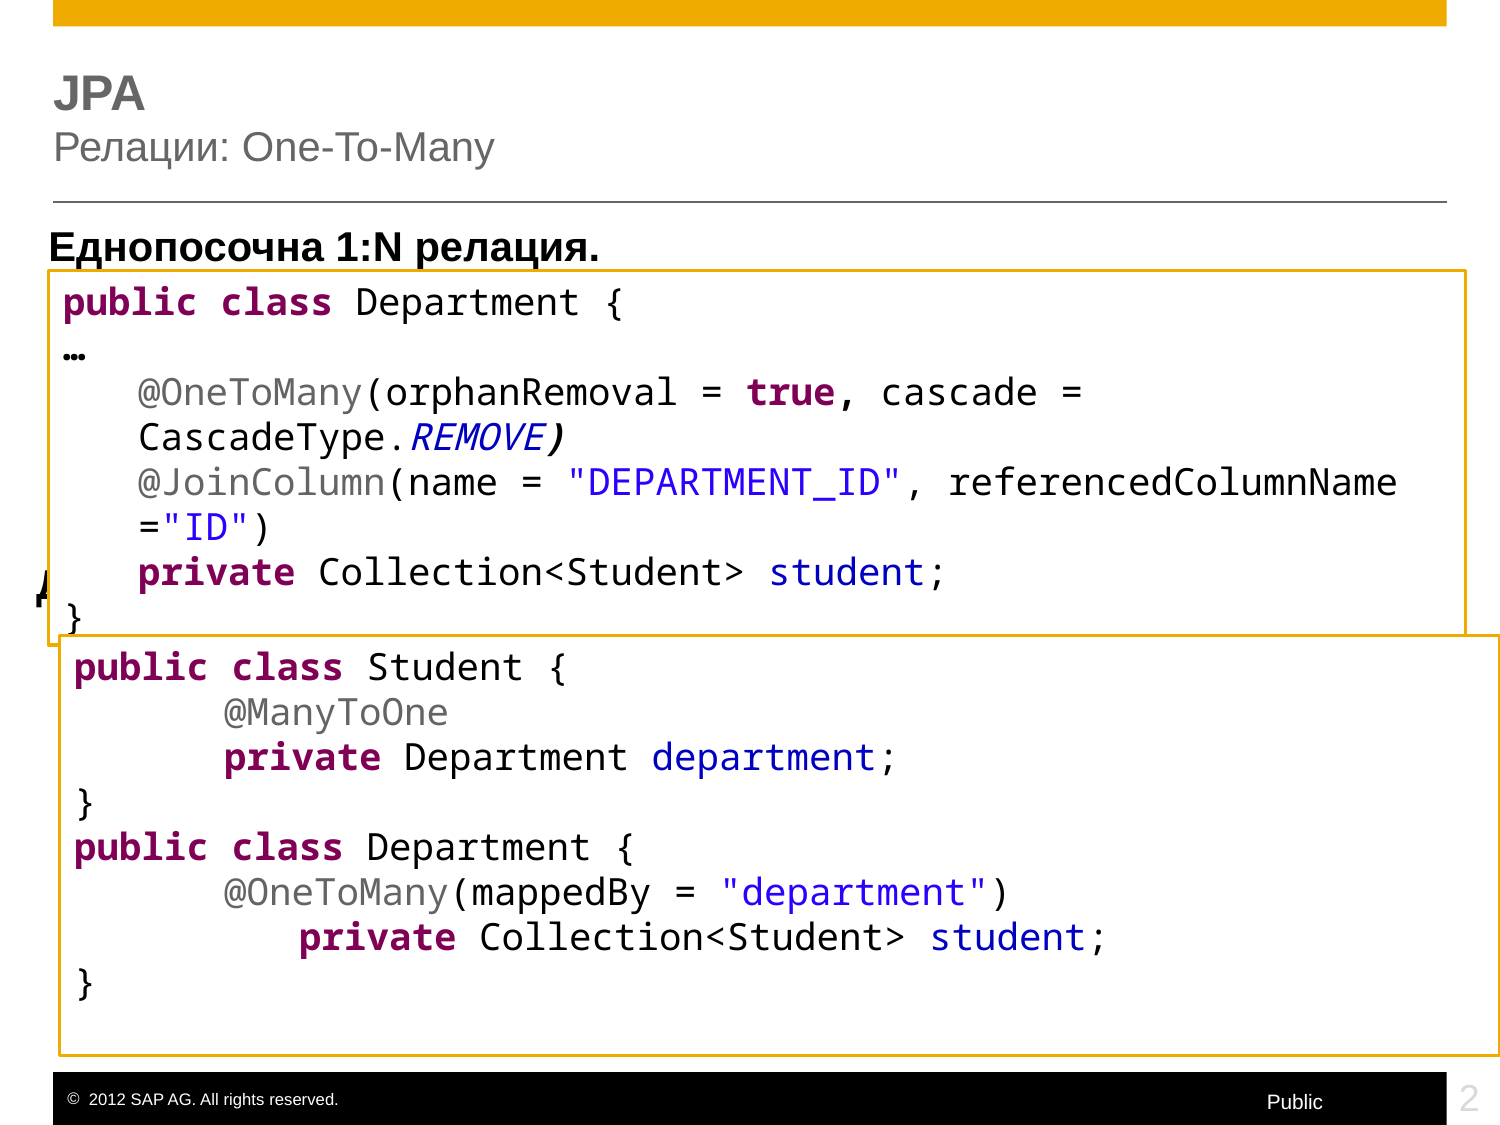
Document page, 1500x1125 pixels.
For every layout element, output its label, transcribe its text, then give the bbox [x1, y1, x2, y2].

list Eднопосочна 1:N релация. [48, 219, 732, 269]
text_box public class Department { … @OneToMany(orphanRemoval = true, cascade = CascadeType.REMOVE) @JoinColumn(name = "DEPARTMENT_ID", referencedColumnName ="ID") private Collection<Student> student; } [47, 269, 1467, 647]
text_box 2 [1458, 1074, 1500, 1120]
list Двупосочна 1:N релация [35, 558, 47, 613]
title JPA Релации: One-To-Many [53, 53, 1447, 178]
text_box public class Student { @ManyToOne private Department department; } public class Department { @OneToMany(mappedBy = "department") private Collection<Student> student; } [58, 634, 1500, 1057]
